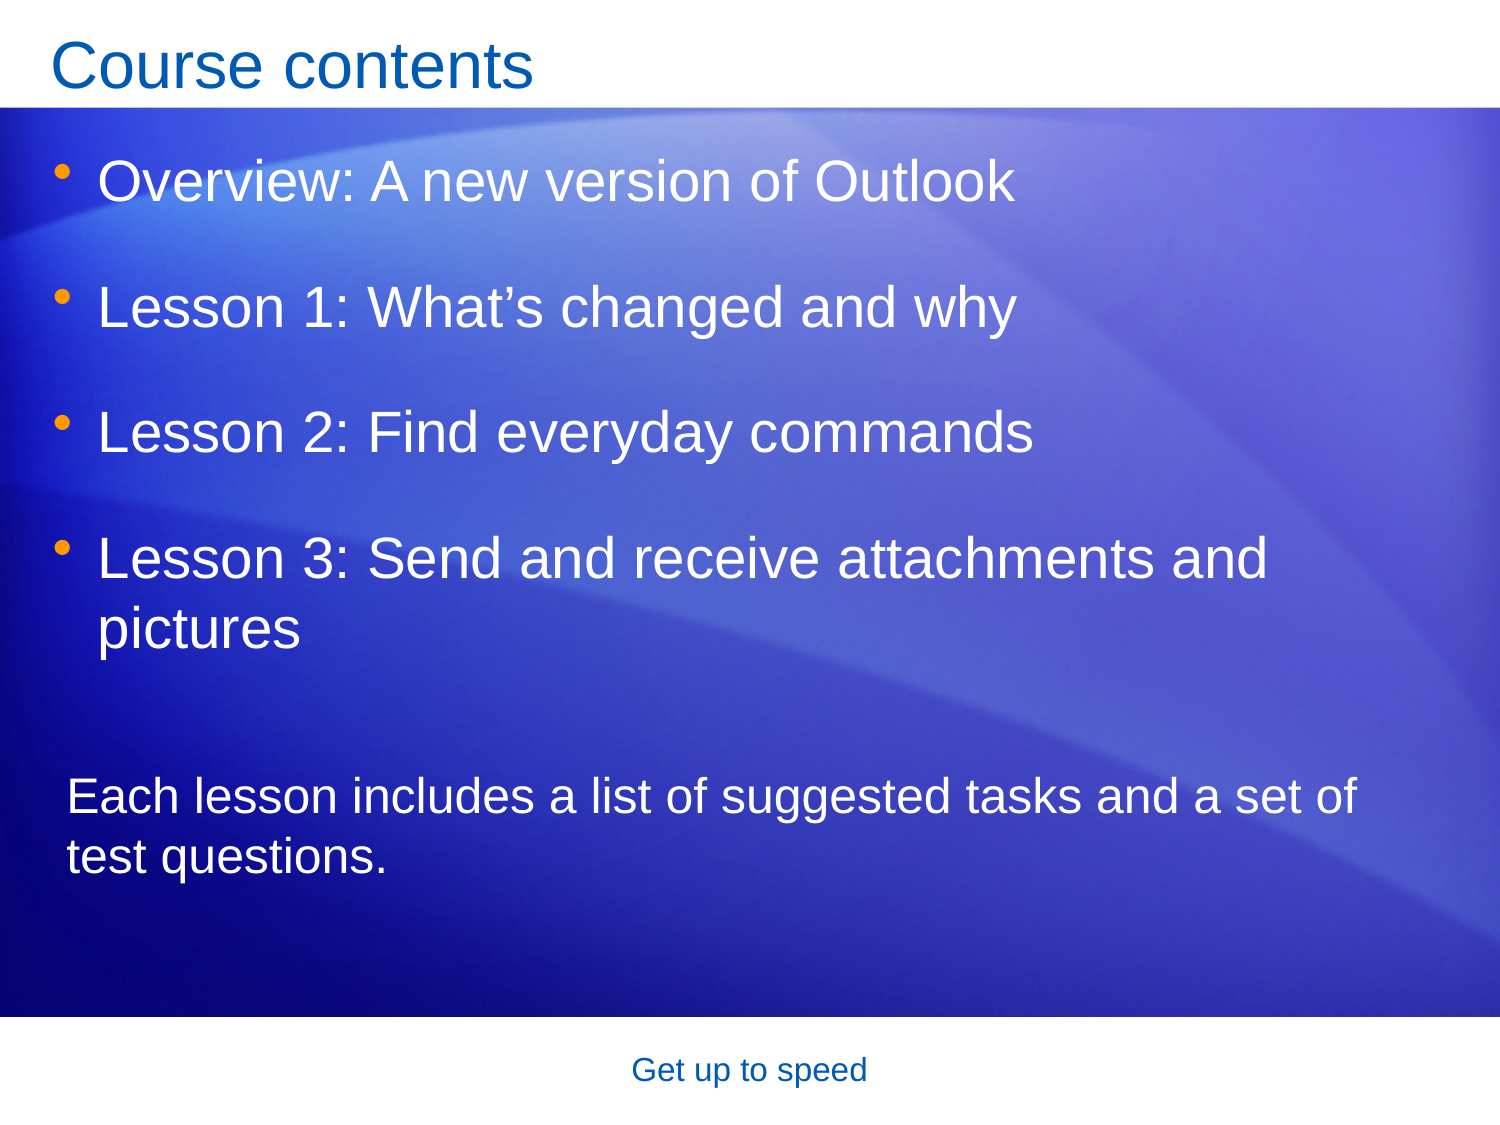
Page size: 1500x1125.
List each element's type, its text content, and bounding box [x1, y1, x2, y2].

text_box Each lesson includes a list of suggested tasks and a set of test questions. [37, 756, 1388, 900]
picture [0, 108, 1500, 1017]
list Overview: A new version of Outlook Lesson 1: What’s changed and why Lesson 2: Find everyday commands Lesson 3: Send and receive attachments and pictures [37, 135, 1421, 702]
footer Get up to speed [445, 1016, 1055, 1096]
title Course contents [34, 11, 1386, 113]
